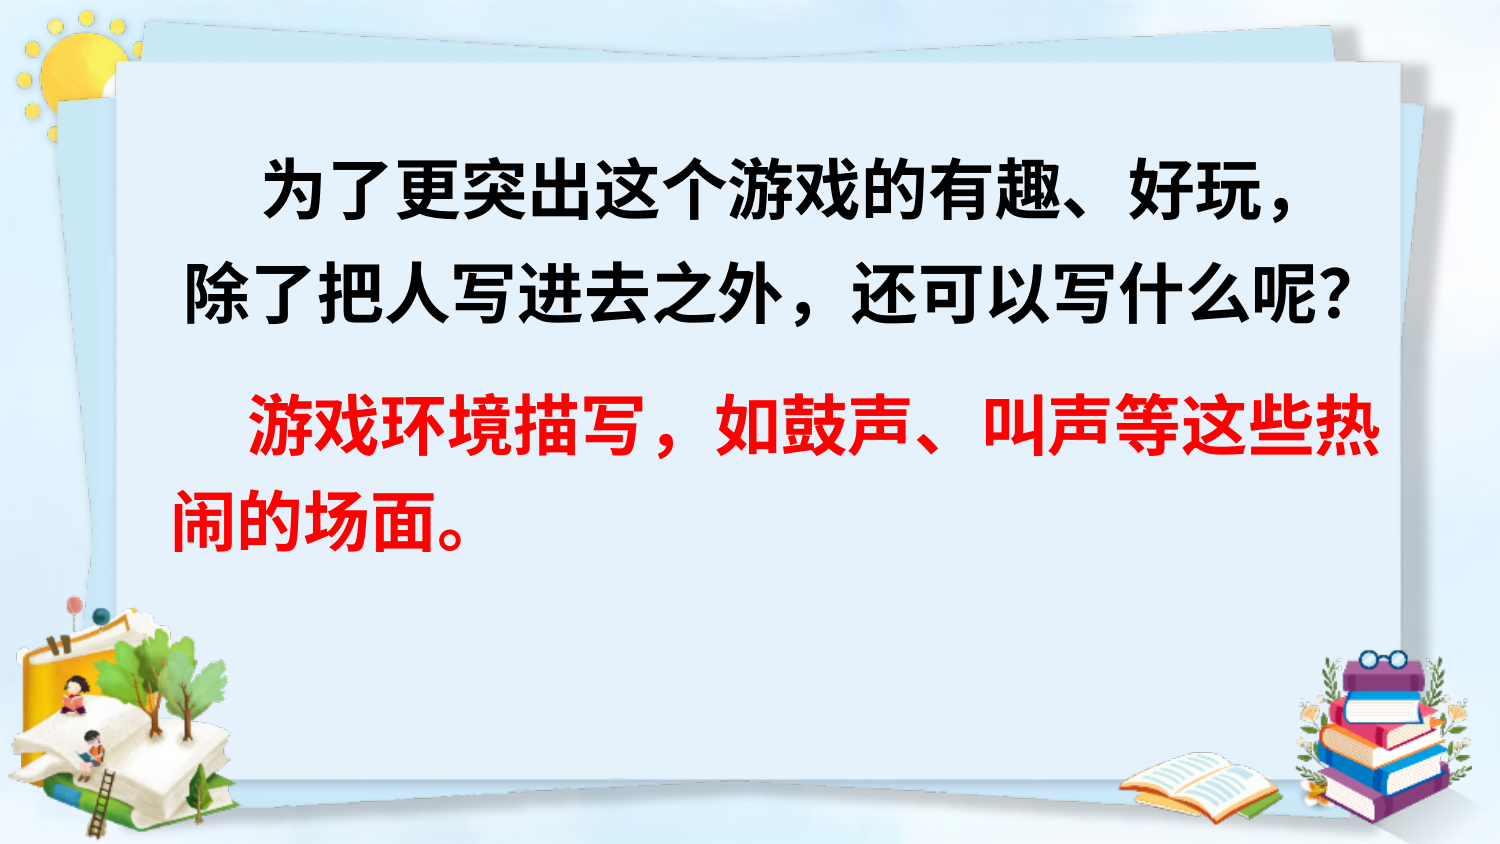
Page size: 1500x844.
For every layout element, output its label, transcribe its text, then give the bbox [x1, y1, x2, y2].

text_box 游戏环境描写，如鼓声、叫声等这些热闹的场面。 [155, 360, 1419, 567]
picture [0, 0, 1500, 844]
text_box 为了更突出这个游戏的有趣、好玩，除了把人写进去之外，还可以写什么呢？ [169, 116, 1405, 339]
